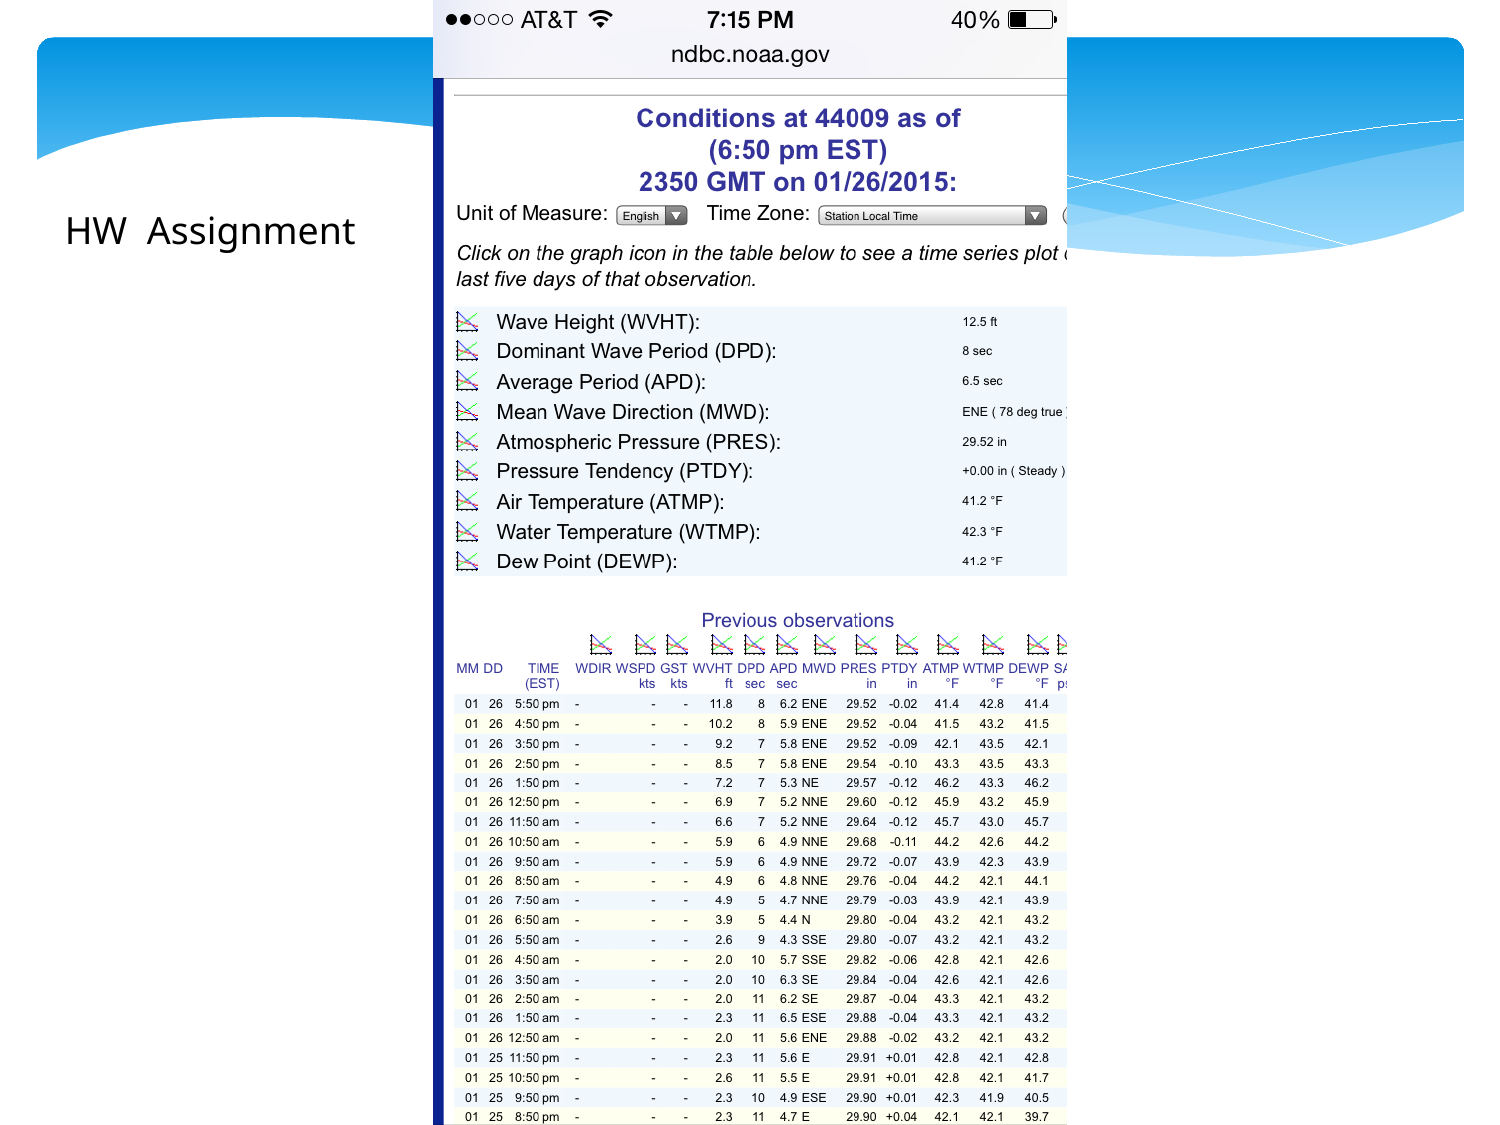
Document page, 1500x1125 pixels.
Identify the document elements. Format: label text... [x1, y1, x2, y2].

text_box HW Assignment [50, 199, 400, 305]
picture [432, 0, 1068, 1125]
